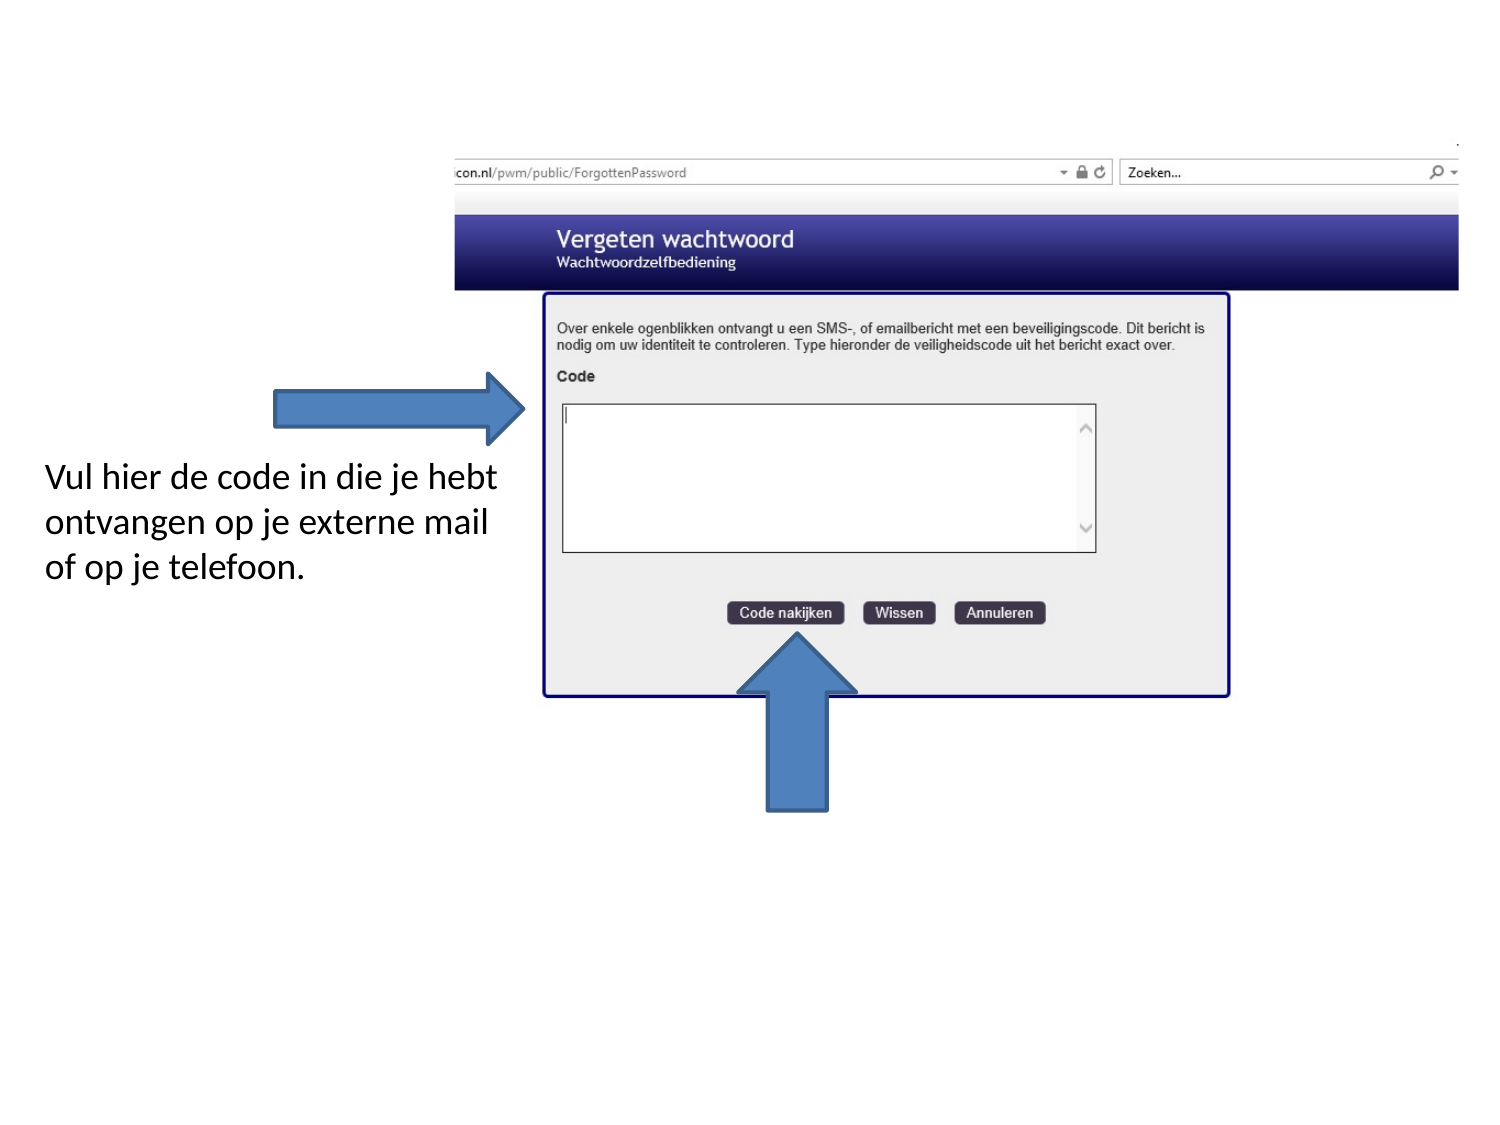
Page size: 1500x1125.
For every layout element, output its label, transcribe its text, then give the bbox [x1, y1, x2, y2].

text_box [273, 389, 449, 429]
picture [454, 133, 1459, 850]
text_box Vul hier de code in die je hebt ontvangen op je externe mail of op je telefoon. [29, 444, 449, 595]
